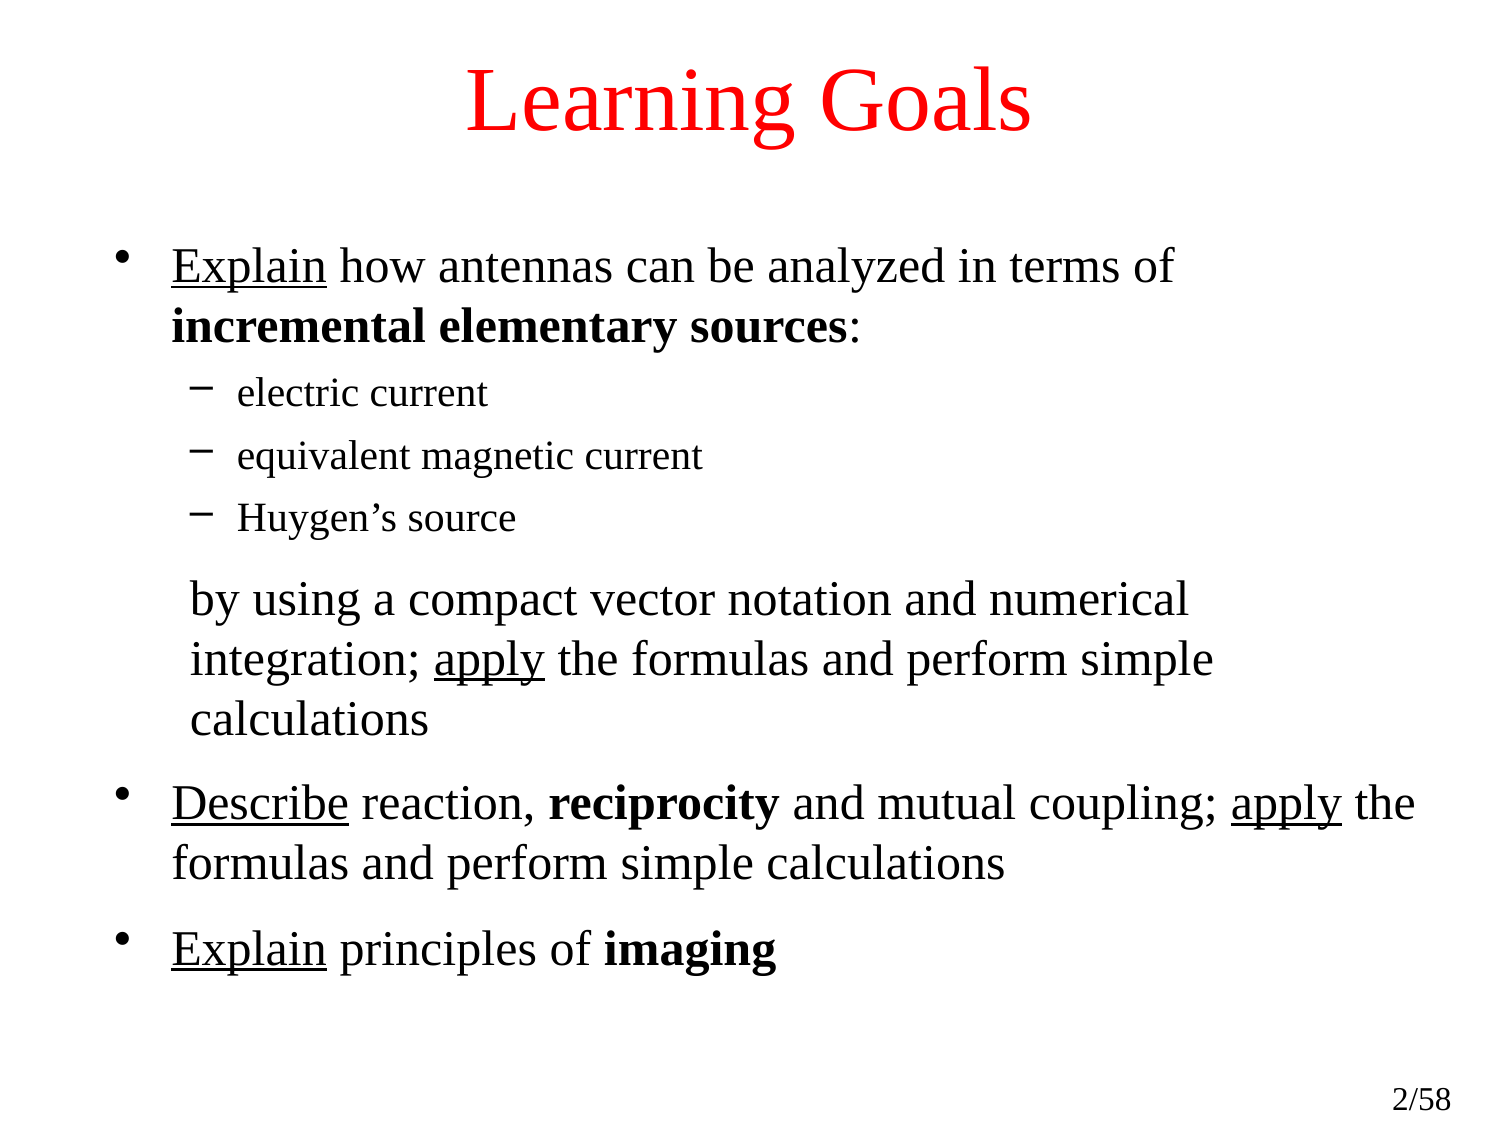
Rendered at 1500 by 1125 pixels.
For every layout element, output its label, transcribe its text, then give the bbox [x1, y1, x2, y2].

title Learning Goals [0, 49, 1500, 238]
list Explain how antennas can be analyzed in terms of incremental elementary sources: electric current equivalent magnetic current Huygen’s source by using a compact vector notation and numerical integration; apply the formulas and perform simple calculations Describe reaction, reciprocity and mutual coupling; apply the formulas and perform simple calculations Explain principles of imaging [99, 238, 1438, 963]
